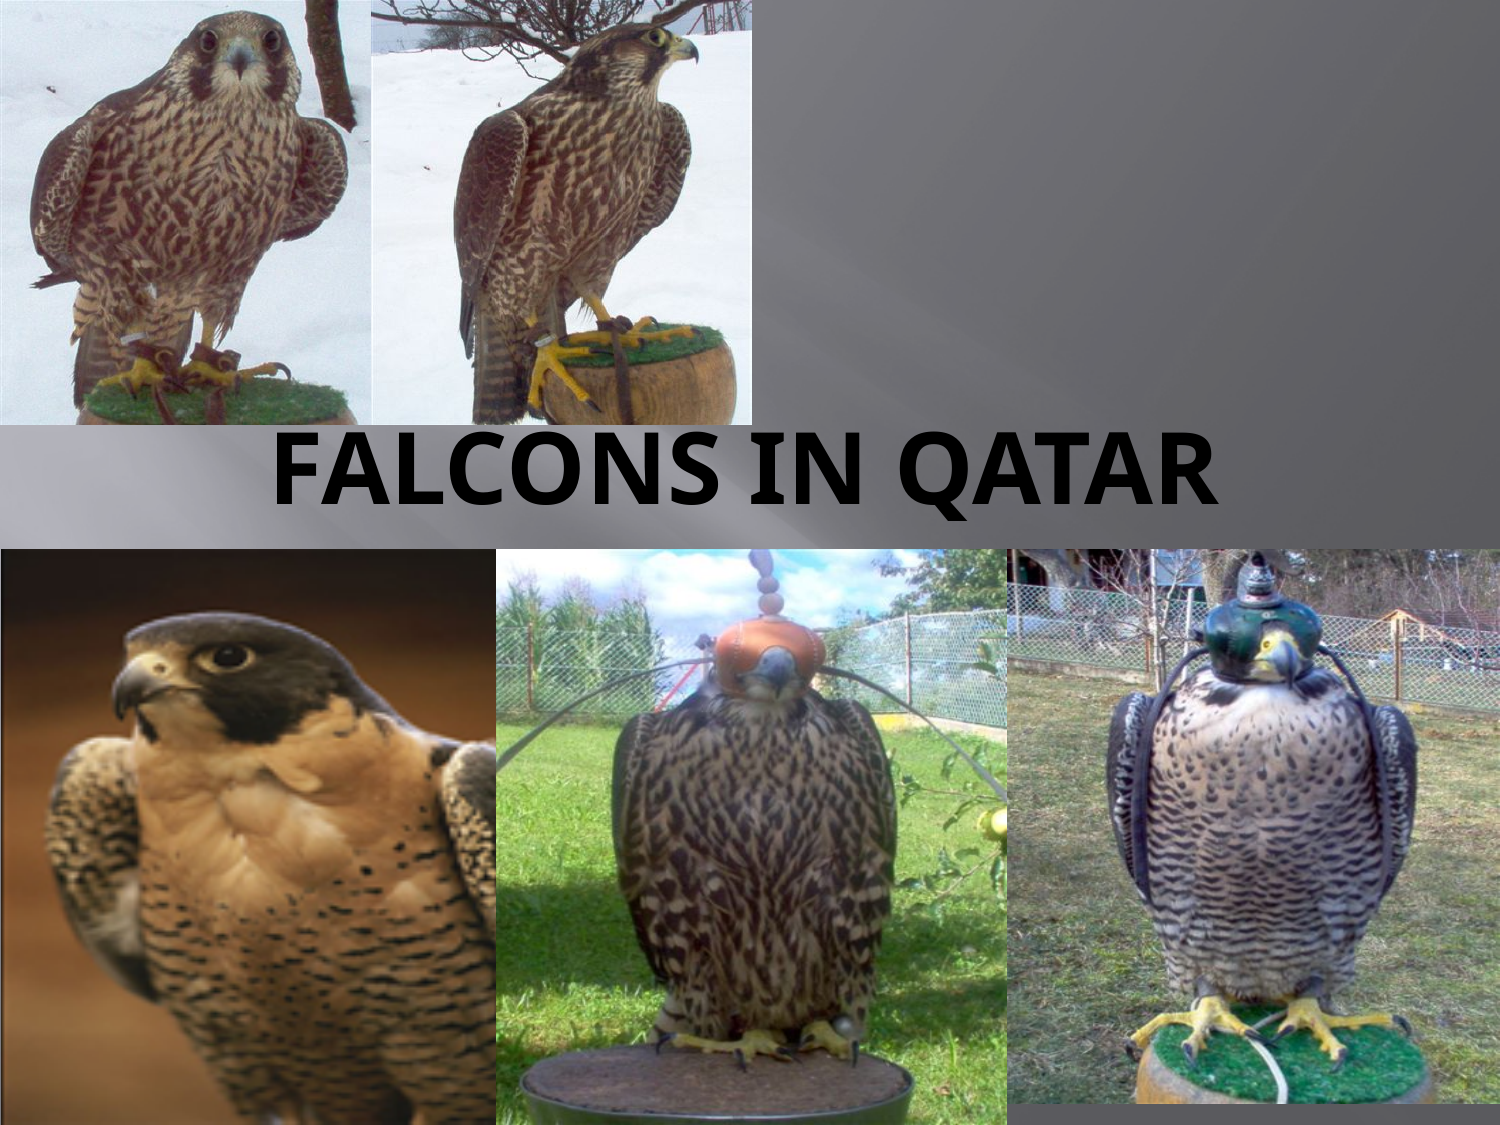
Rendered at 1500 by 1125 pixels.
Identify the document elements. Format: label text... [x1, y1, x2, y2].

picture [0, 549, 1500, 1125]
picture [0, 0, 752, 426]
title Falcons in Qatar [69, 224, 1420, 525]
